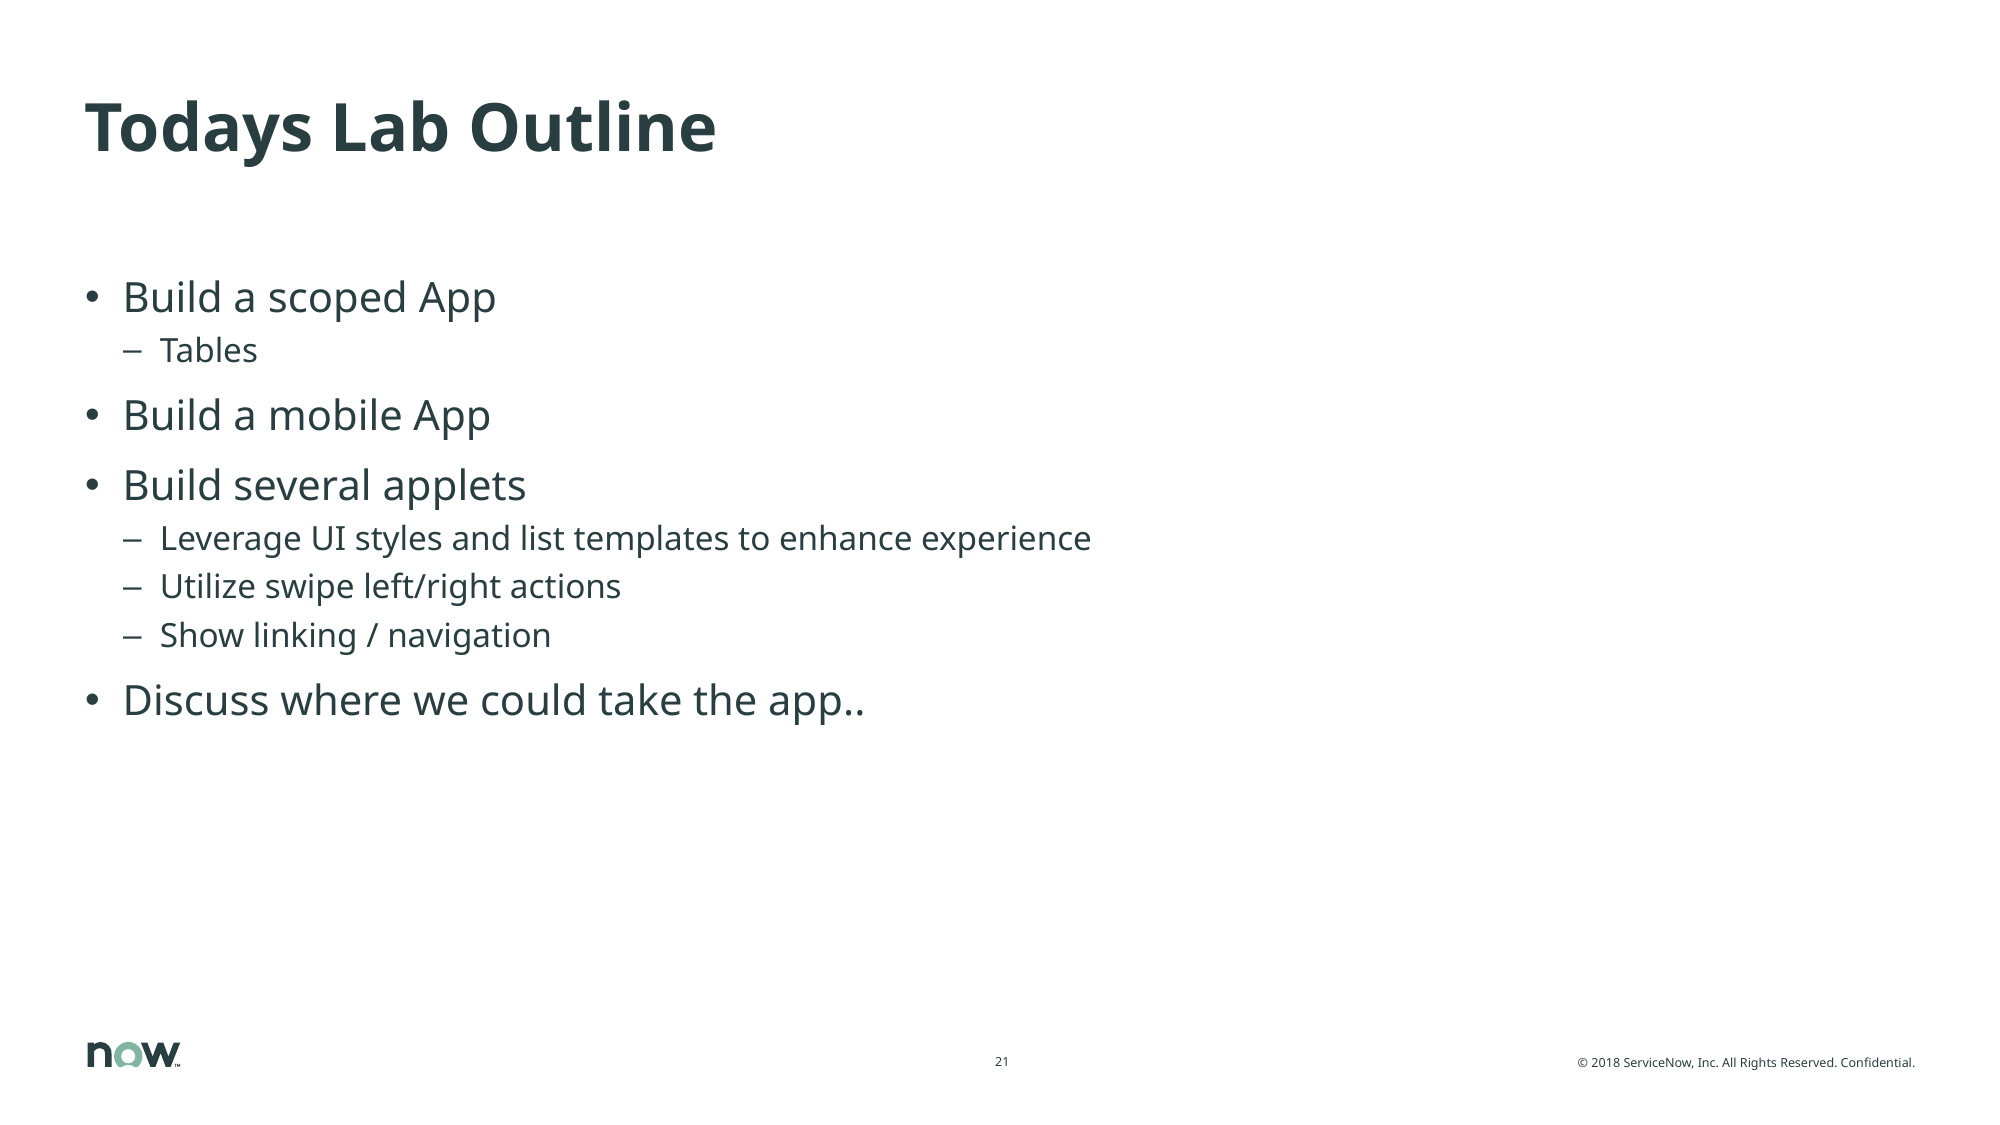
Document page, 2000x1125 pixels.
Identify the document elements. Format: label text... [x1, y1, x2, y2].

list Build a scoped App Tables Build a mobile App Build several applets Leverage UI styles and list templates to enhance experience Utilize swipe left/right actions Show linking / navigation Discuss where we could take the app.. [70, 268, 1910, 1013]
title Todays Lab Outline [69, 56, 1911, 166]
